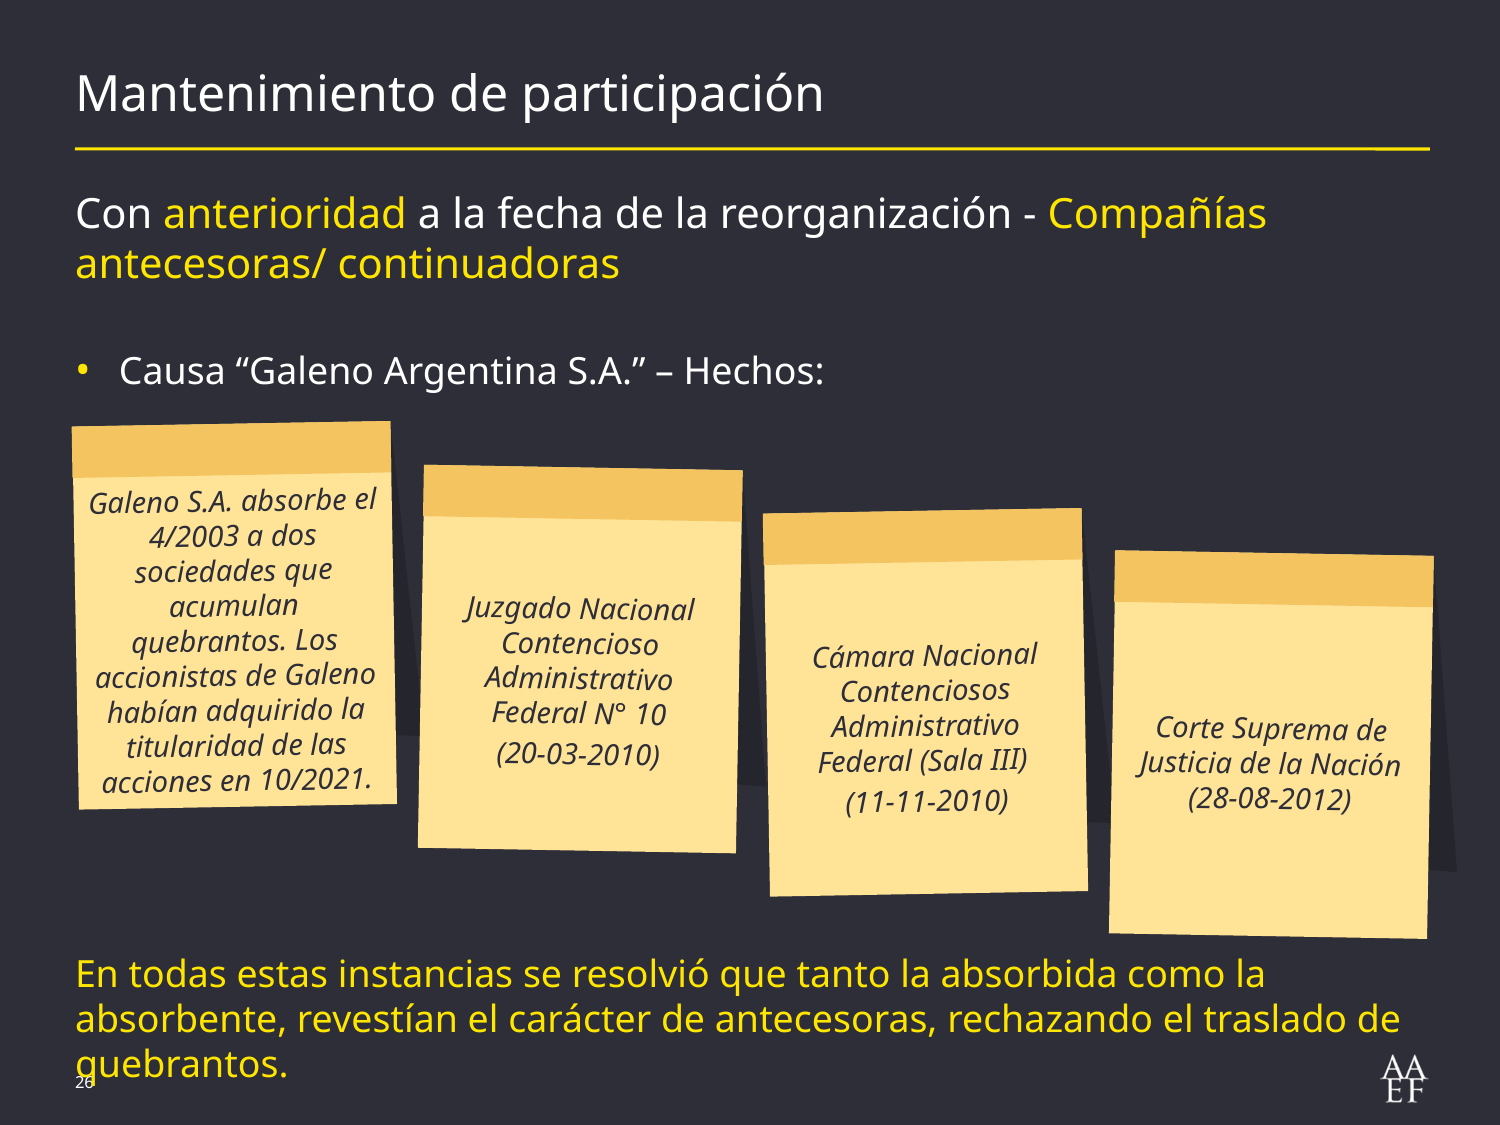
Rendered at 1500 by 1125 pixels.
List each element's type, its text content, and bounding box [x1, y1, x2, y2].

list Con anterioridad a la fecha de la reorganización - Compañías antecesoras/ continuadoras Causa “Galeno Argentina S.A.” – Hechos: En todas estas instancias se resolvió que tanto la absorbida como la absorbente, revestían el carácter de antecesoras, rechazando el traslado de quebrantos. [75, 186, 1476, 999]
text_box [74, 423, 423, 809]
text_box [765, 510, 1114, 894]
slide_number 26 [75, 1068, 184, 1099]
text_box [1111, 553, 1460, 937]
picture [1369, 1050, 1436, 1104]
title Mantenimiento de participación [75, 48, 1425, 146]
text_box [420, 467, 769, 852]
